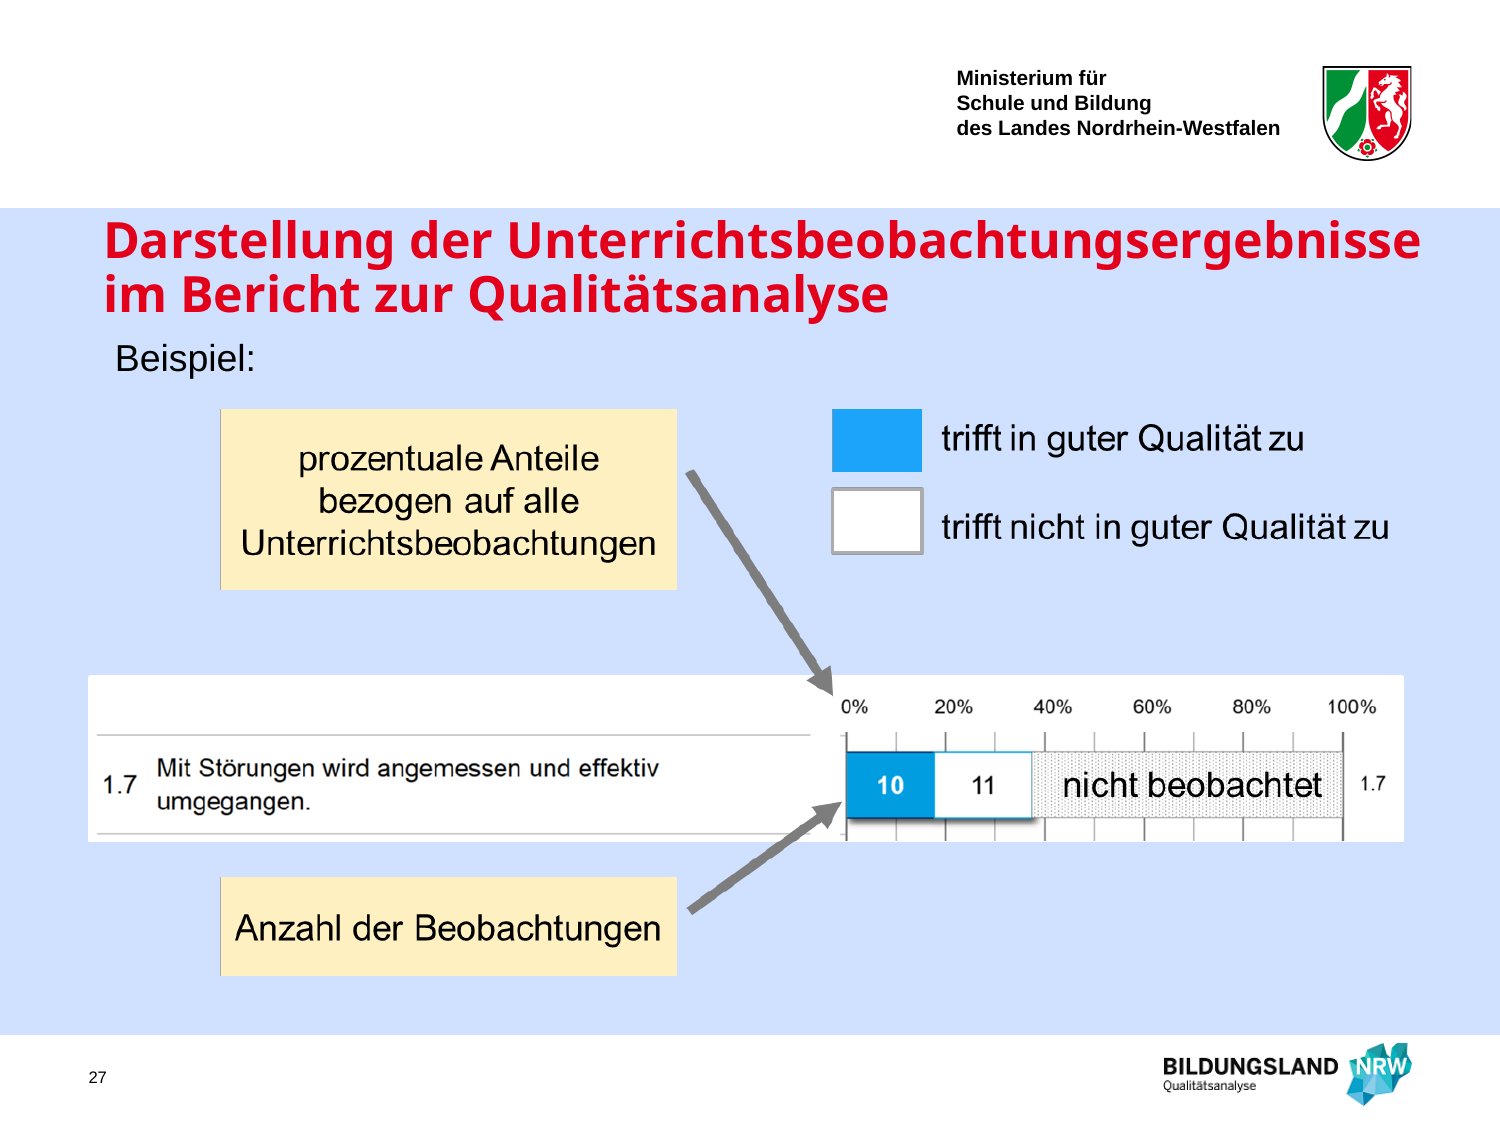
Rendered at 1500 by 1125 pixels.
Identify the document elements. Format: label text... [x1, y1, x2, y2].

picture [1320, 66, 1412, 161]
slide_number 27 [88, 1067, 136, 1124]
text_box Beispiel: [100, 326, 455, 386]
picture [1163, 1043, 1412, 1106]
text_box Darstellung der Unterrichtsbeobachtungsergebnisse im Bericht zur Qualitätsanalyse [88, 208, 1464, 331]
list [88, 403, 1412, 977]
